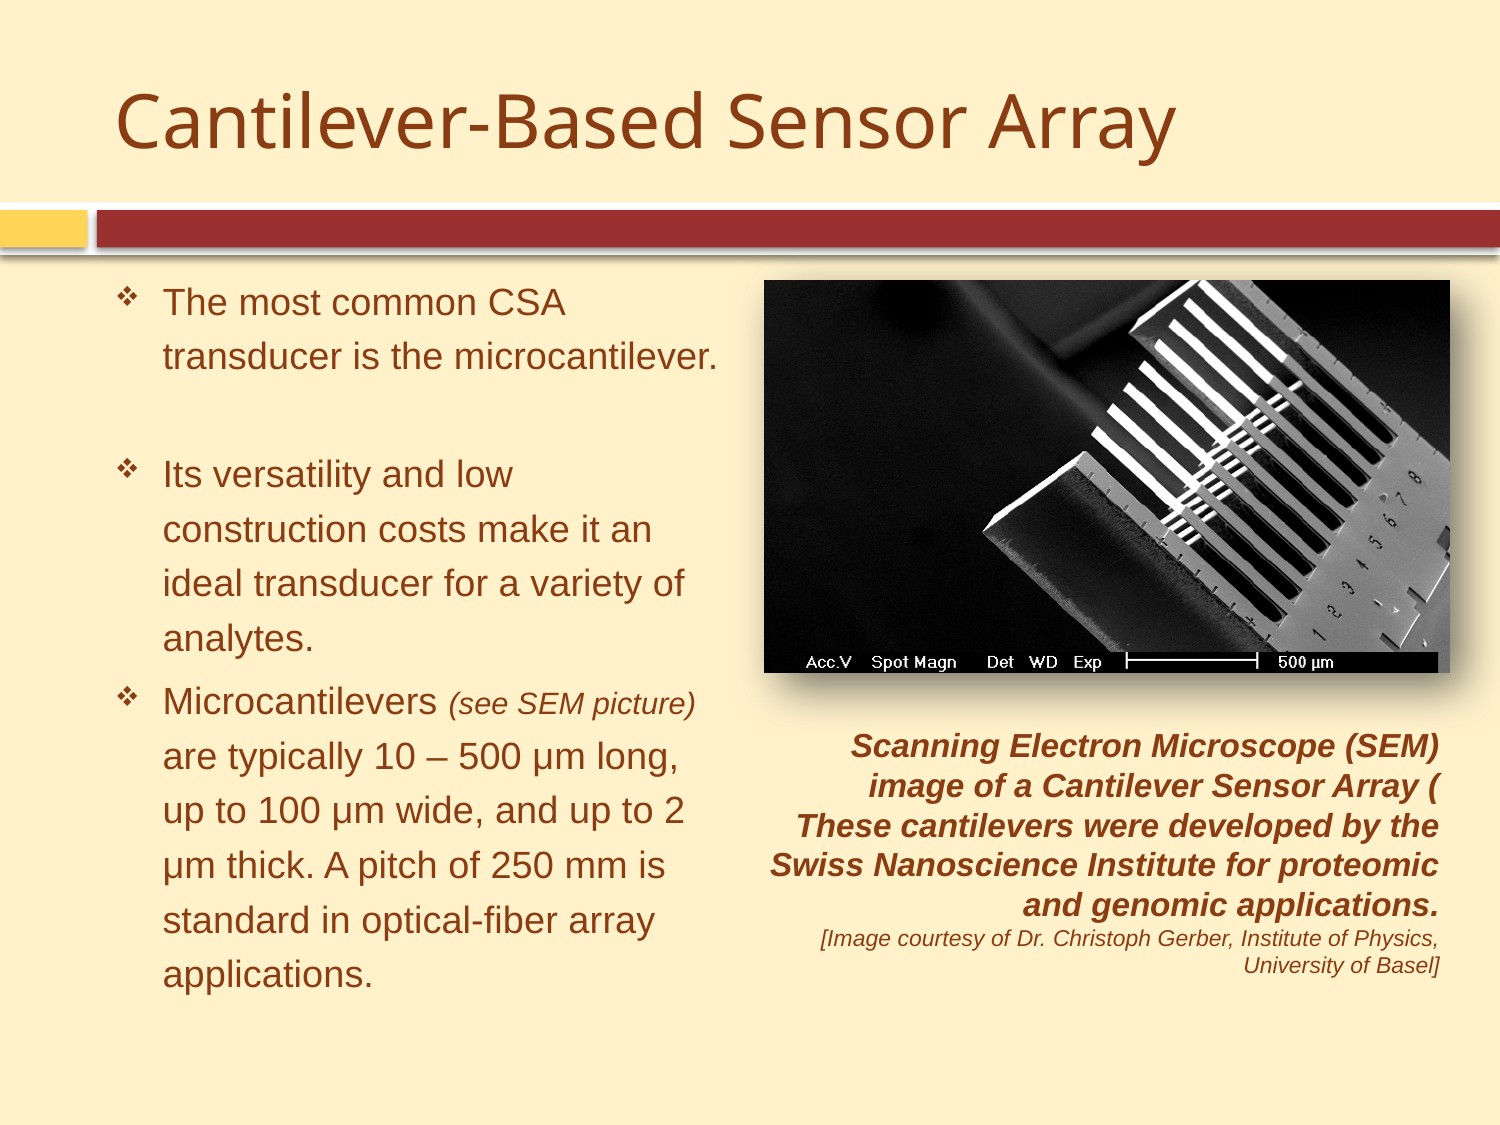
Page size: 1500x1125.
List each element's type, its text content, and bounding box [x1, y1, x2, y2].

list The most common CSA transducer is the microcantilever. Its versatility and low construction costs make it an ideal transducer for a variety of analytes. Microcantilevers (see SEM picture) are typically 10 – 500 μm long, up to 100 μm wide, and up to 2 μm thick. A pitch of 250 mm is standard in optical-fiber array applications. [99, 260, 738, 1011]
text_box Scanning Electron Microscope (SEM) image of a Cantilever Sensor Array ( These cantilevers were developed by the Swiss Nanoscience Institute for proteomic and genomic applications. [Image courtesy of Dr. Christoph Gerber, Institute of Physics, University of Basel] [754, 716, 1455, 986]
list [764, 280, 1450, 673]
title Cantilever-Based Sensor Array [99, 37, 1438, 200]
